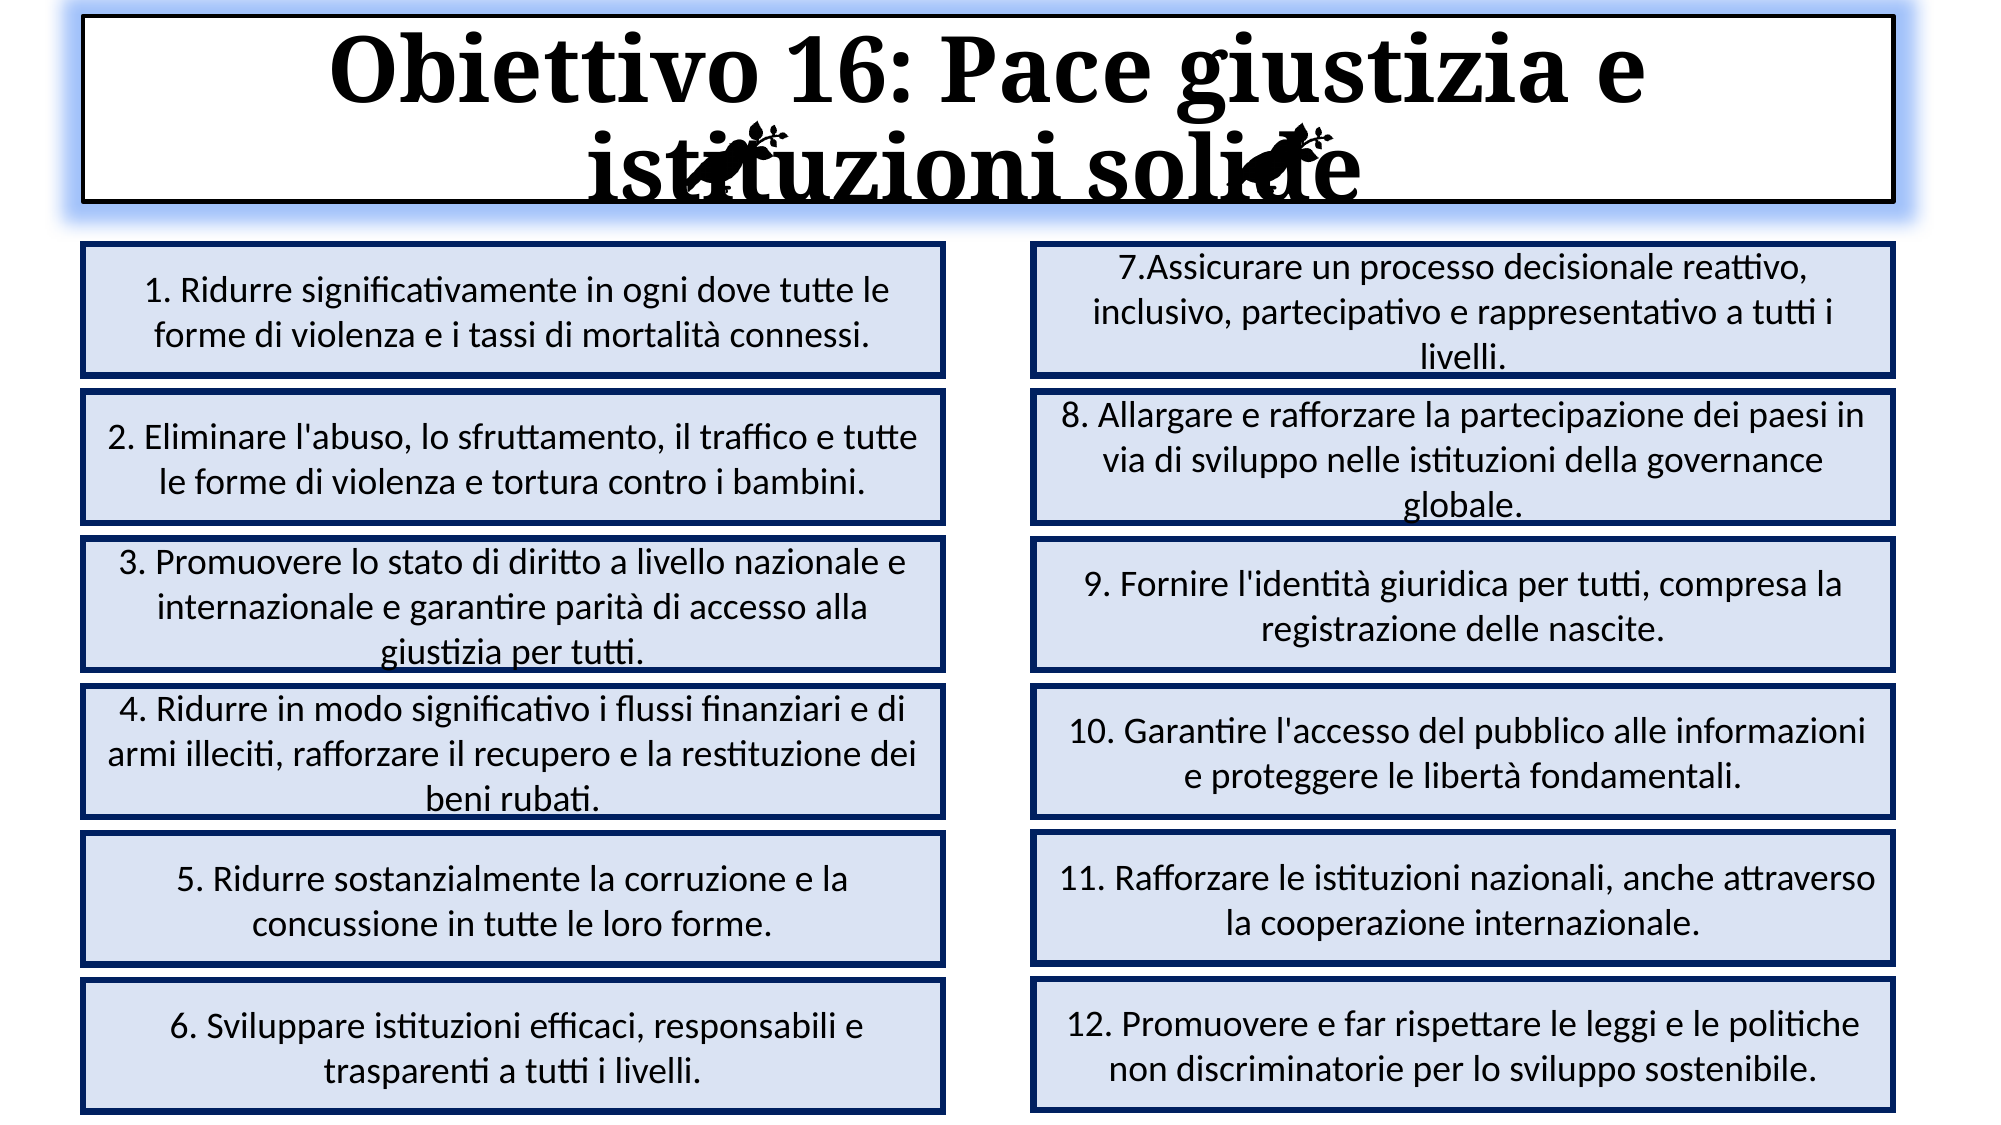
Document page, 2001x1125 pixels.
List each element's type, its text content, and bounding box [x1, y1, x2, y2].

text_box 2. Eliminare l'abuso, lo sfruttamento, il traffico e tutte le forme di violenza e tortura contro i bambini. [82, 390, 944, 524]
text_box 11. Rafforzare le istituzioni nazionali, anche attraverso la cooperazione internazionale. [1033, 831, 1894, 965]
text_box 10. Garantire l'accesso del pubblico alle informazioni e proteggere le libertà fondamentali. [1033, 685, 1894, 818]
text_box 12. Promuovere e far rispettare le leggi e le politiche non discriminatorie per lo sviluppo sostenibile. [1033, 978, 1894, 1111]
text_box 4. Ridurre in modo significativo i flussi finanziari e di armi illeciti, rafforzare il recupero e la restituzione dei beni rubati. [82, 685, 944, 818]
text_box 8. Allargare e rafforzare la partecipazione dei paesi in via di sviluppo nelle istituzioni della governance globale. [1033, 390, 1894, 524]
text_box Obiettivo 16: Pace giustizia e istituzioni solide [83, 16, 1894, 202]
text_box 6. Sviluppare istituzioni efficaci, responsabili e trasparenti a tutti i livelli. [82, 979, 944, 1113]
picture [1218, 101, 1349, 211]
text_box 3. Promuovere lo stato di diritto a livello nazionale e internazionale e garantire parità di accesso alla giustizia per tutti. [82, 538, 944, 671]
picture [673, 99, 804, 211]
text_box 1. Ridurre significativamente in ogni dove tutte le forme di violenza e i tassi di mortalità connessi. [82, 243, 944, 377]
text_box 5. Ridurre sostanzialmente la corruzione e la concussione in tutte le loro forme. [82, 832, 944, 965]
text_box 7.Assicurare un processo decisionale reattivo, inclusivo, partecipativo e rappresentativo a tutti i livelli. [1033, 243, 1894, 377]
text_box 9. Fornire l'identità giuridica per tutti, compresa la registrazione delle nascite. [1033, 538, 1894, 671]
